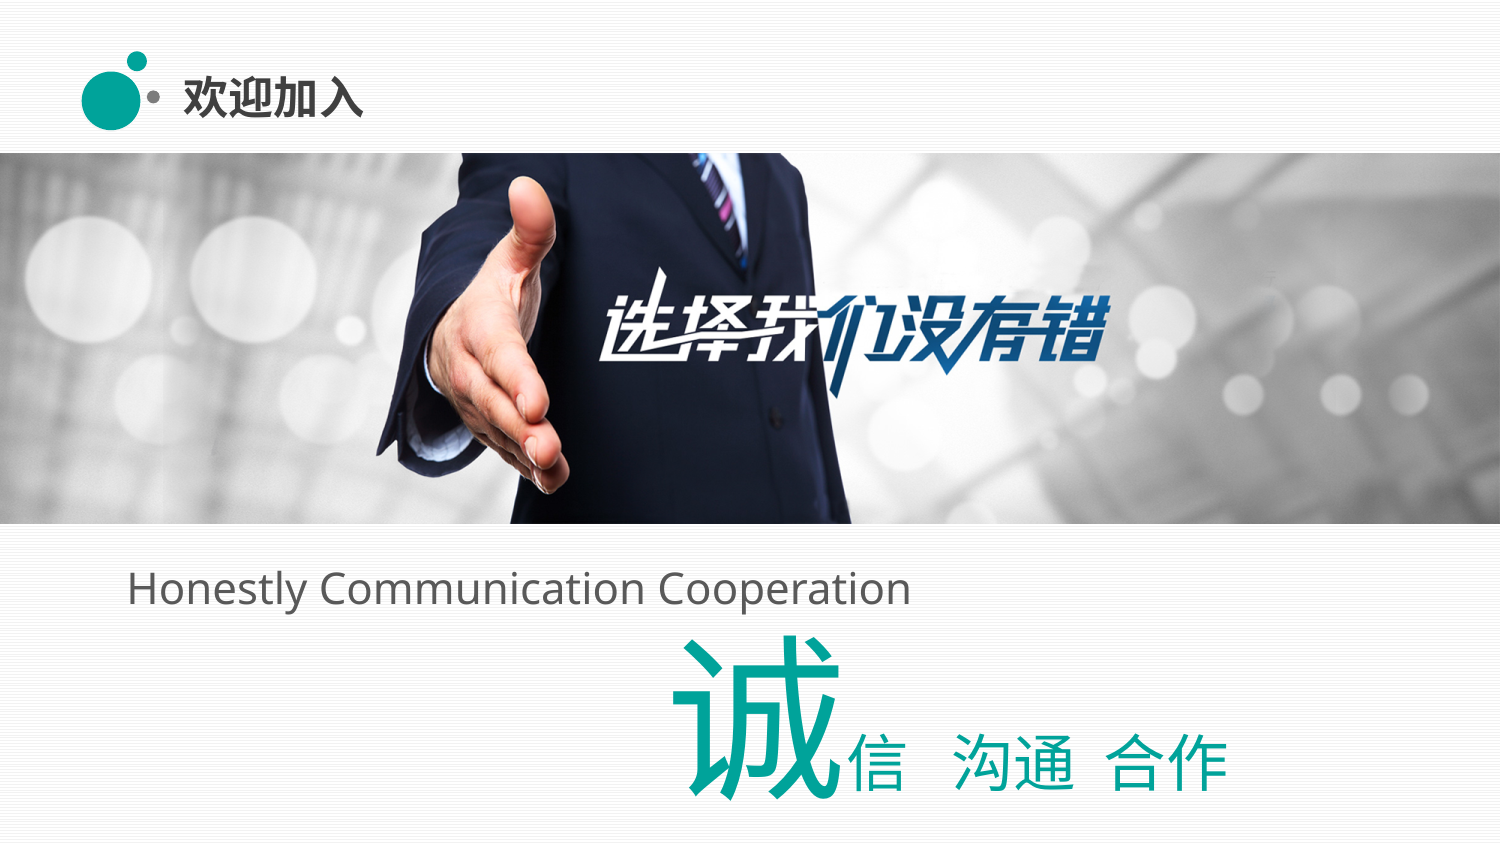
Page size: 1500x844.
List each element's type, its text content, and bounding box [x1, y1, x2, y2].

text_box Honestly Communication Cooperation [115, 554, 1197, 619]
text_box 欢迎加入 [172, 63, 728, 129]
picture [0, 153, 1500, 524]
text_box 诚信 沟通 合作 [655, 600, 1325, 828]
